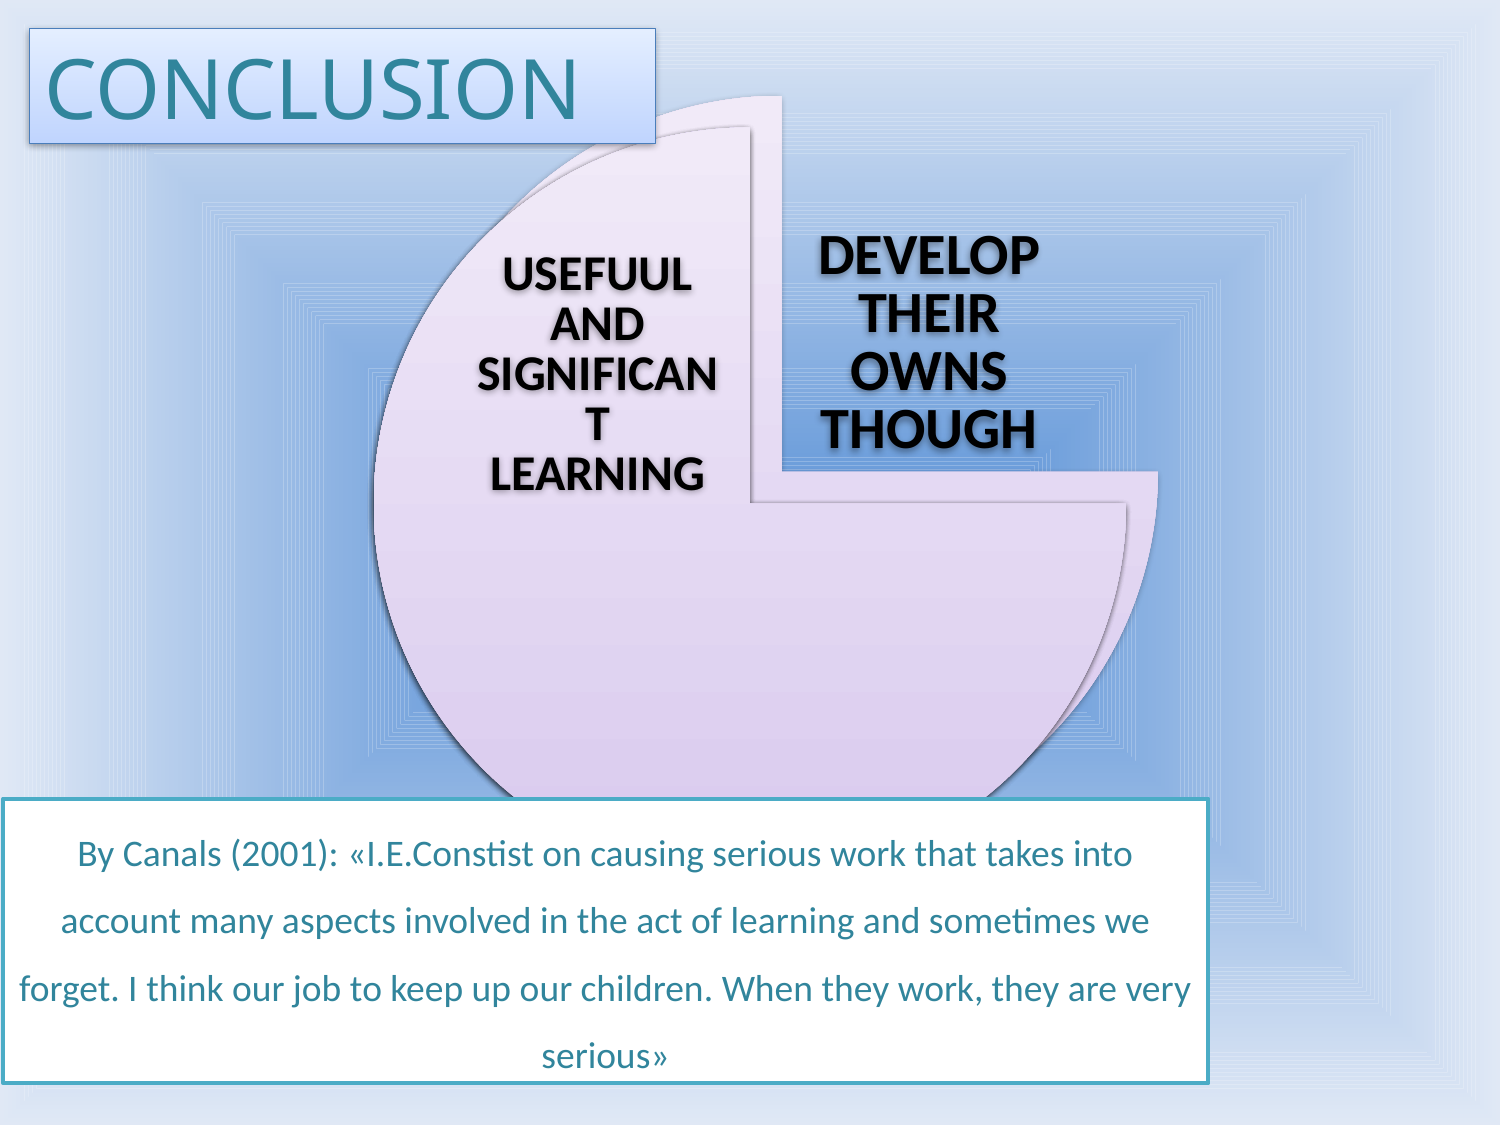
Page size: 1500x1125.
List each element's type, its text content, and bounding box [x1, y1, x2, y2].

text_box By Canals (2001): «I.E.Constist on causing serious work that takes into account many aspects involved in the act of learning and sometimes we forget. I think our job to keep up our children. When they work, they are very serious» [1, 904, 1210, 1085]
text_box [0, 0, 1500, 897]
